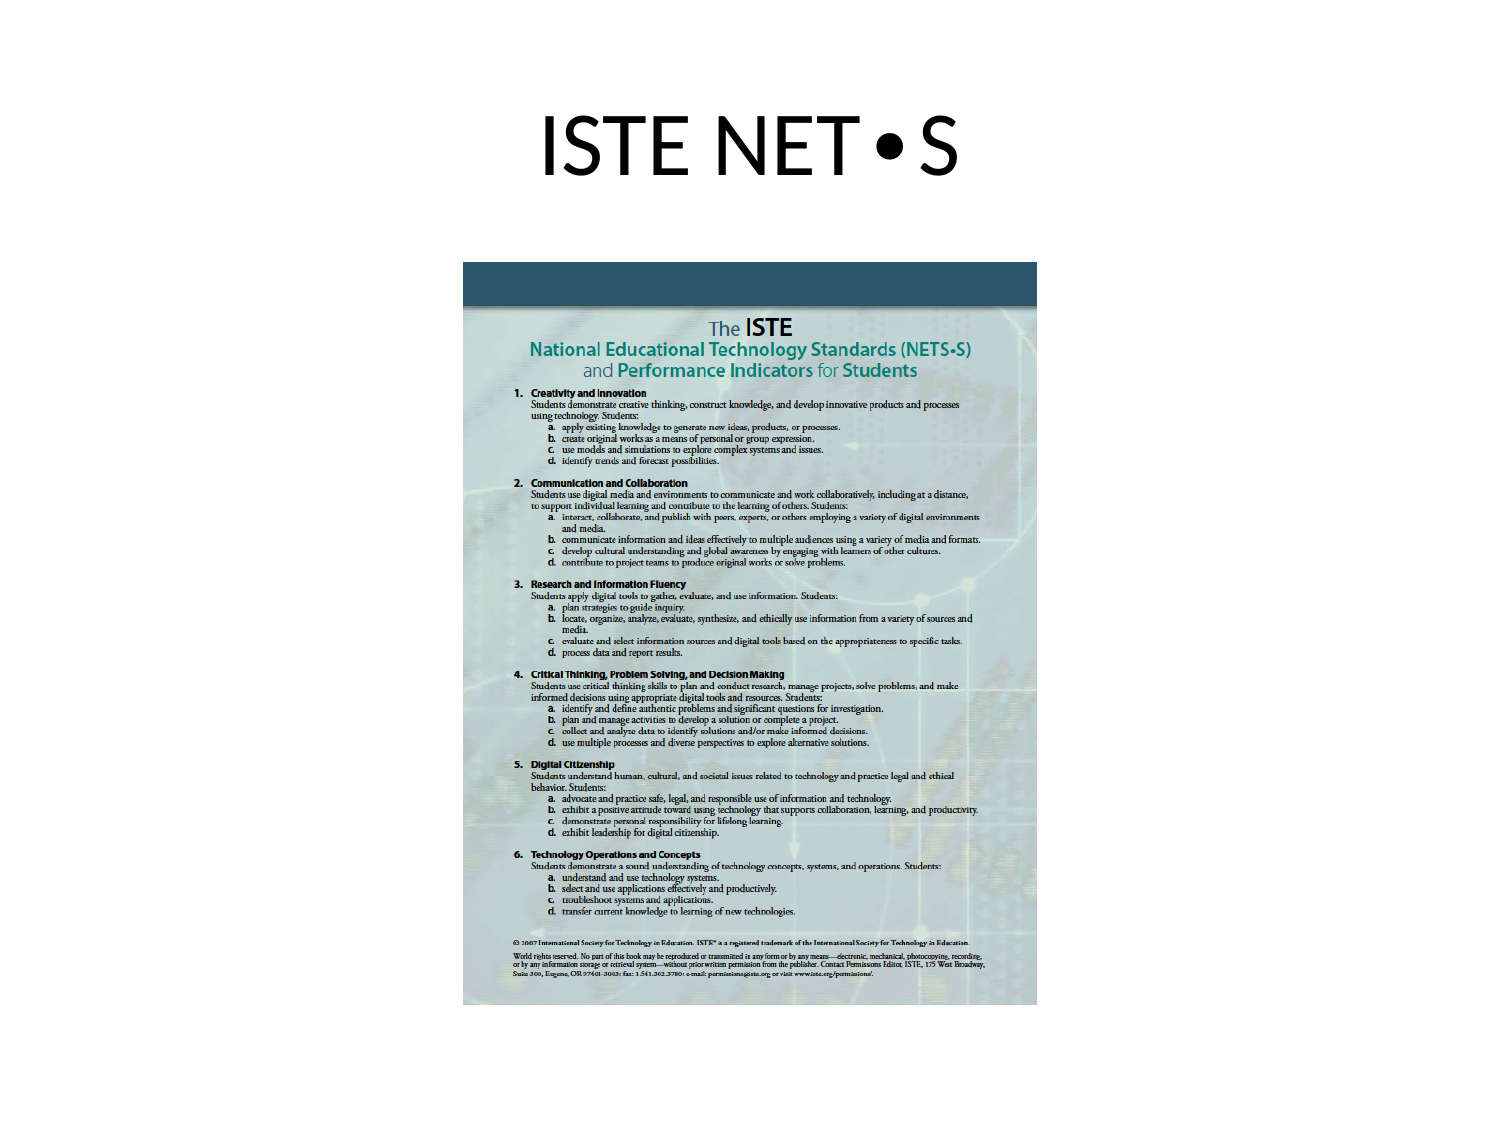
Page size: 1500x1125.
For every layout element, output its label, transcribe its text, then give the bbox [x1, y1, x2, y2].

title ISTE NET∙S [75, 45, 1425, 233]
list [462, 262, 1038, 1006]
